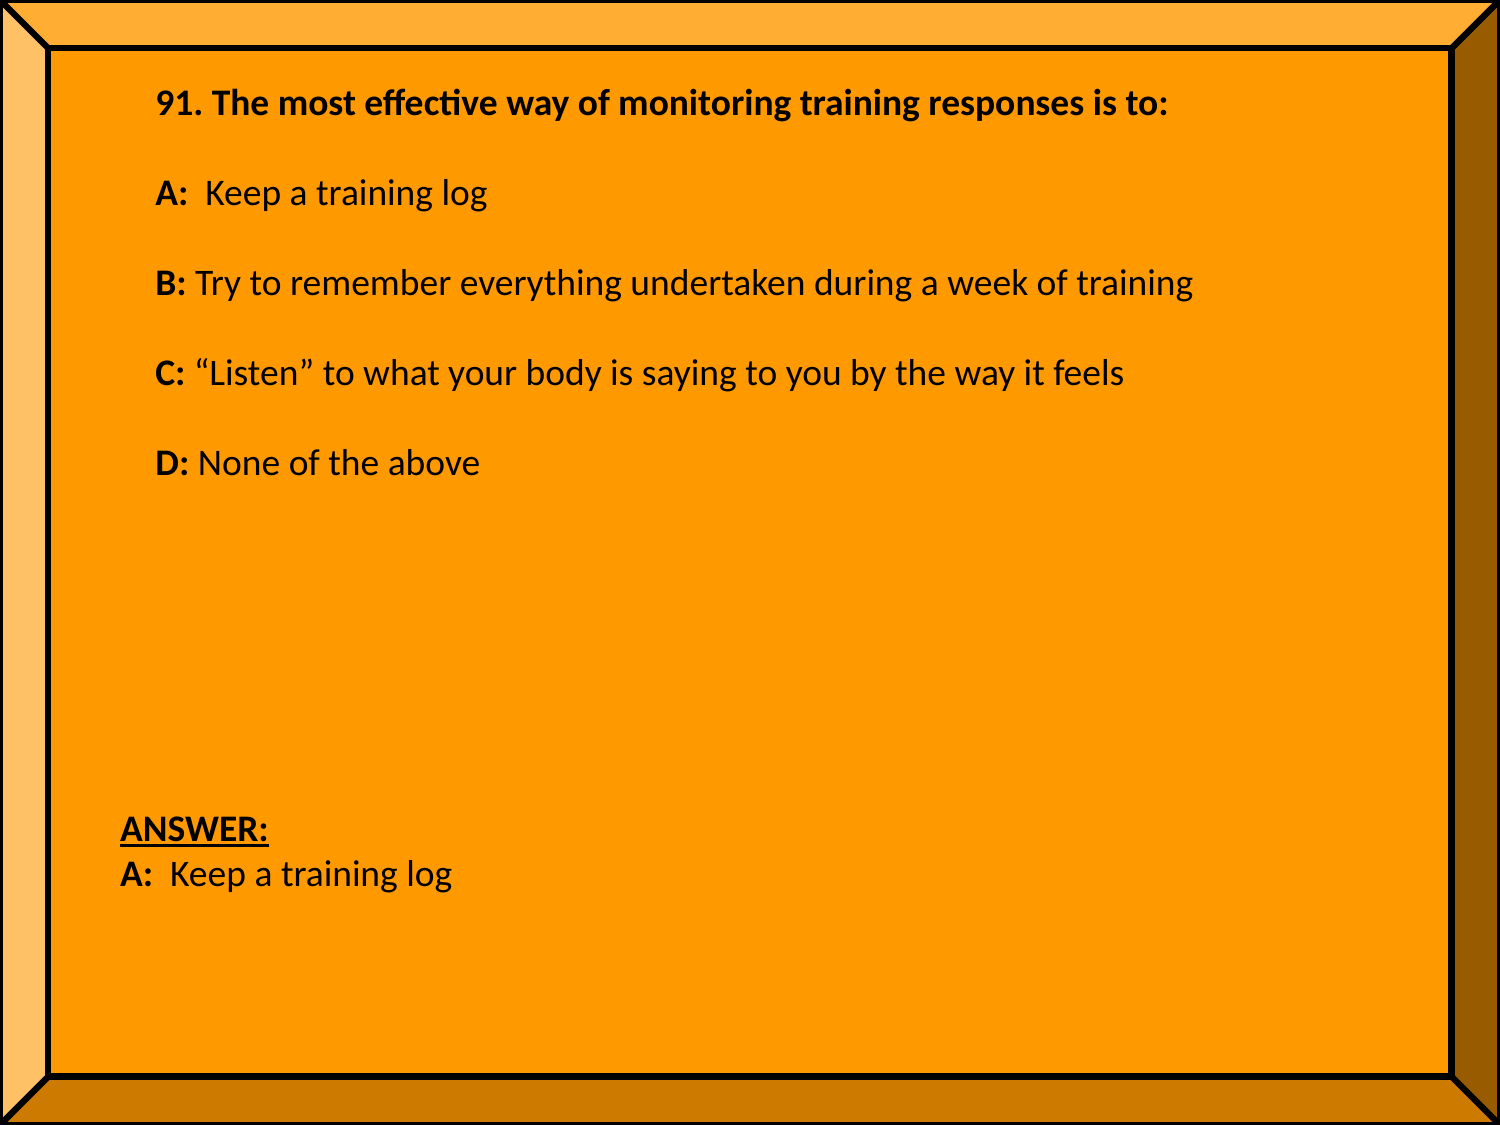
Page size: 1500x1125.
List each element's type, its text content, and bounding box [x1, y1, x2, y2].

text_box ANSWER: A: Keep a training log [105, 796, 1360, 947]
text_box 91. The most effective way of monitoring training responses is to: A: Keep a training log B: Try to remember everything undertaken during a week of training C: “Listen” to what your body is saying to you by the way it feels D: None of the above [140, 70, 1371, 535]
